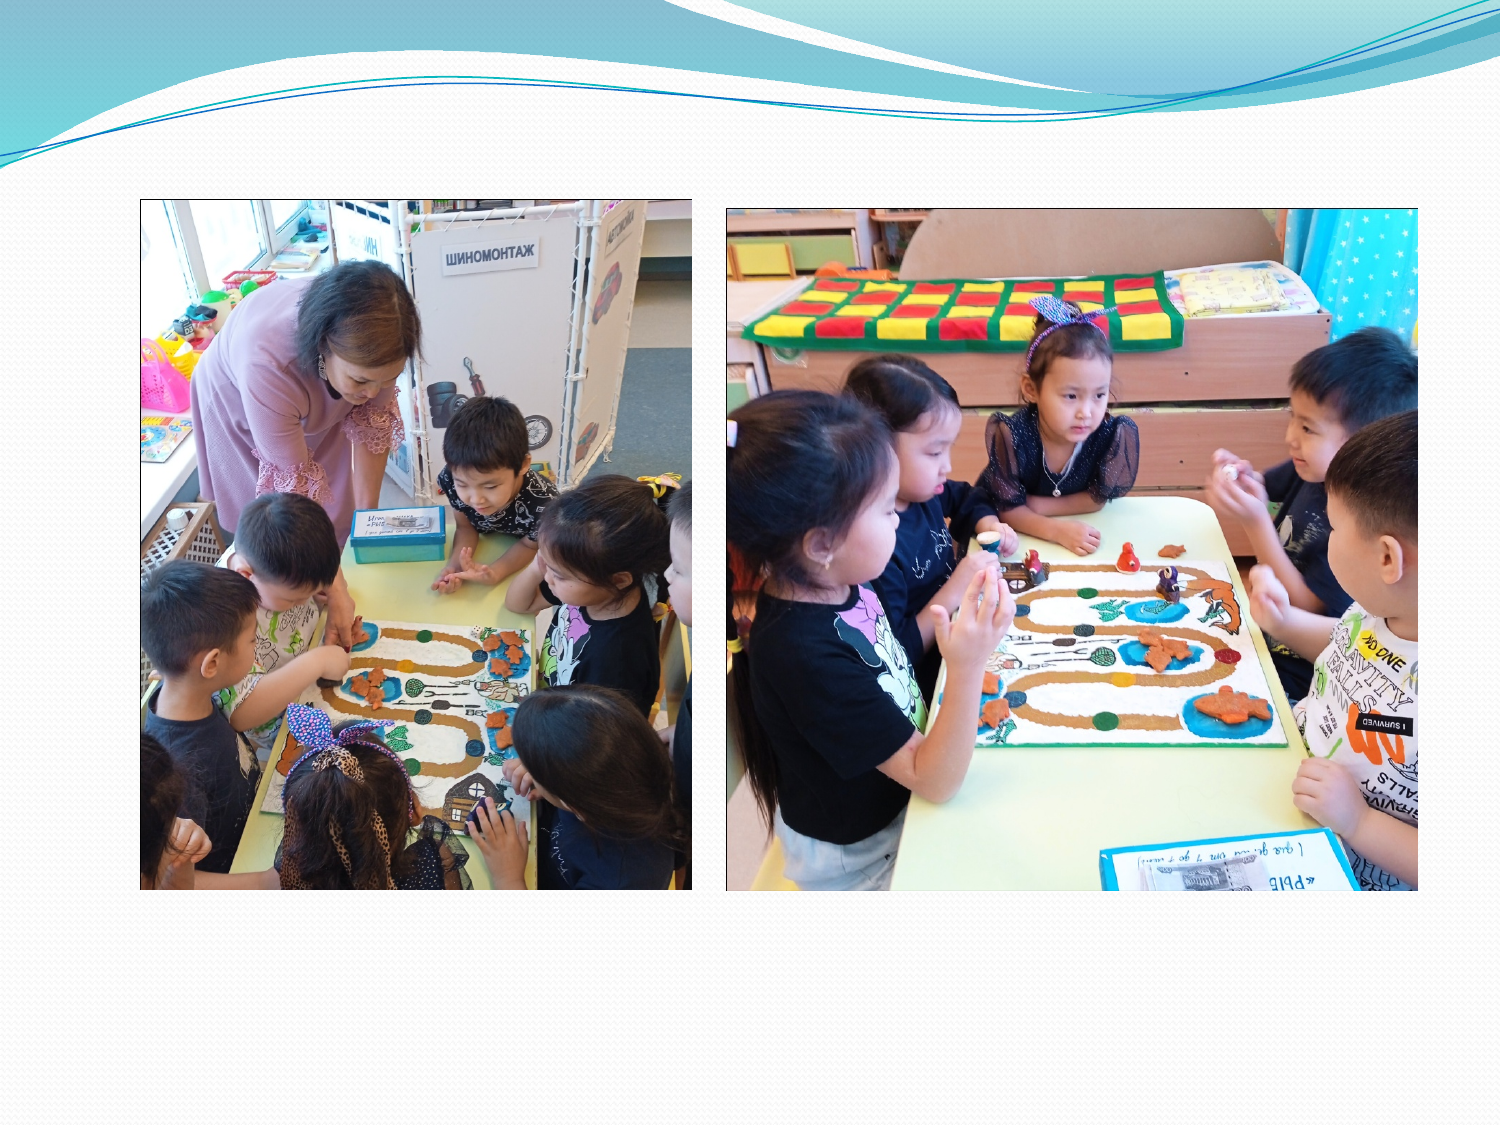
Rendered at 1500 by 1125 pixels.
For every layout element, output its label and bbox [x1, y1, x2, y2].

picture [140, 198, 692, 890]
picture [726, 208, 1419, 891]
